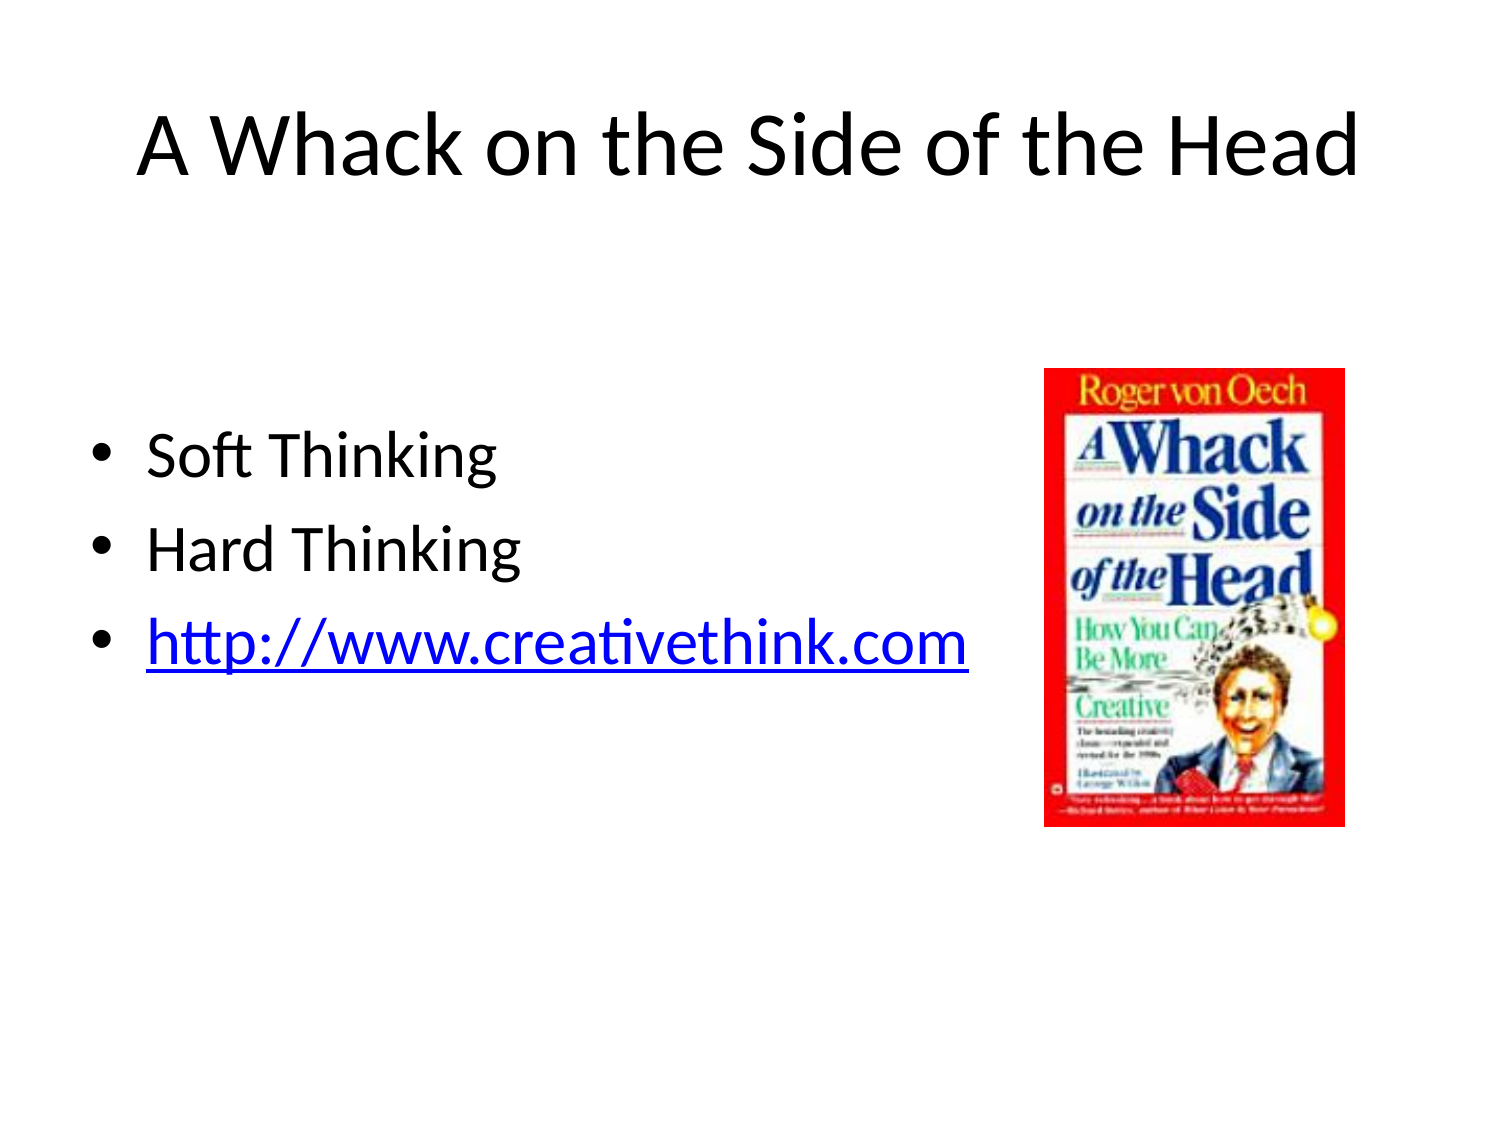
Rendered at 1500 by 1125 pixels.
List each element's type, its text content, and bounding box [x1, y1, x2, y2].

picture [1044, 368, 1345, 828]
list Soft Thinking Hard Thinking http://www.creativethink.com [75, 403, 1045, 864]
title A Whack on the Side of the Head [75, 45, 1425, 233]
